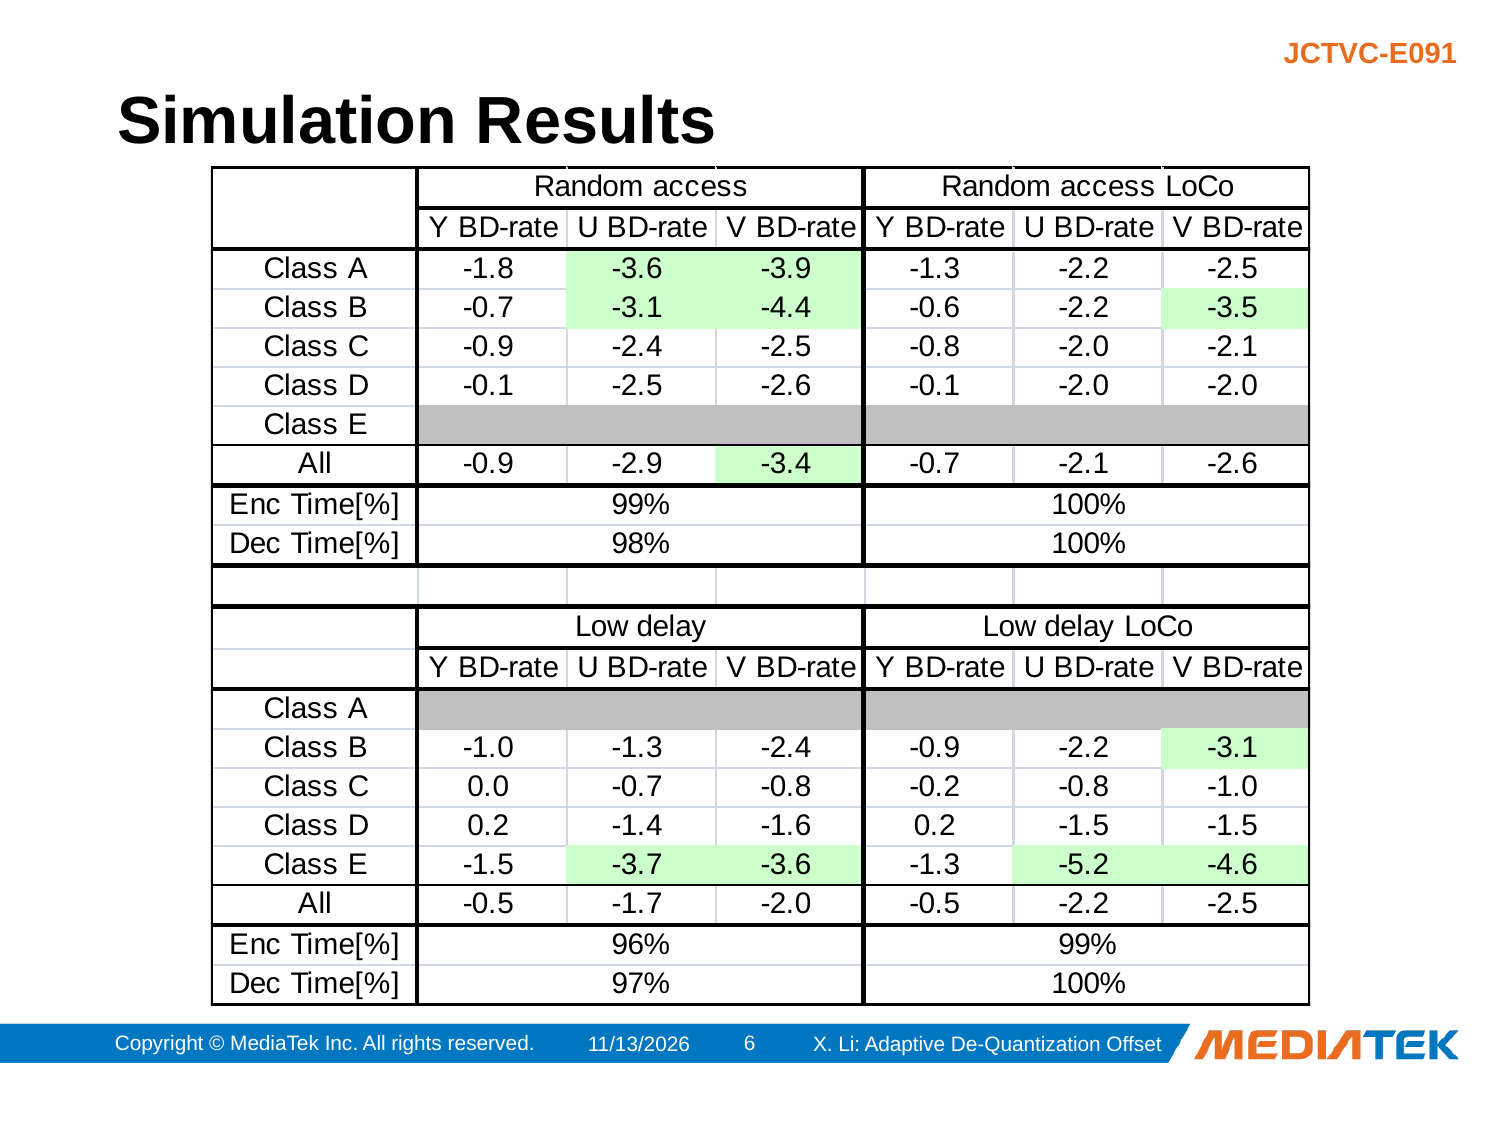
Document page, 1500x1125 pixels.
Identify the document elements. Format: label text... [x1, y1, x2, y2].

slide_number 5 [711, 1022, 789, 1090]
title Simulation Results [101, 62, 1425, 172]
footer Copyright © MediaTek Inc. All rights reserved. [99, 1022, 573, 1090]
picture [789, 1023, 1459, 1063]
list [210, 166, 1313, 1008]
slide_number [573, 1022, 711, 1090]
picture [0, 1023, 99, 1063]
